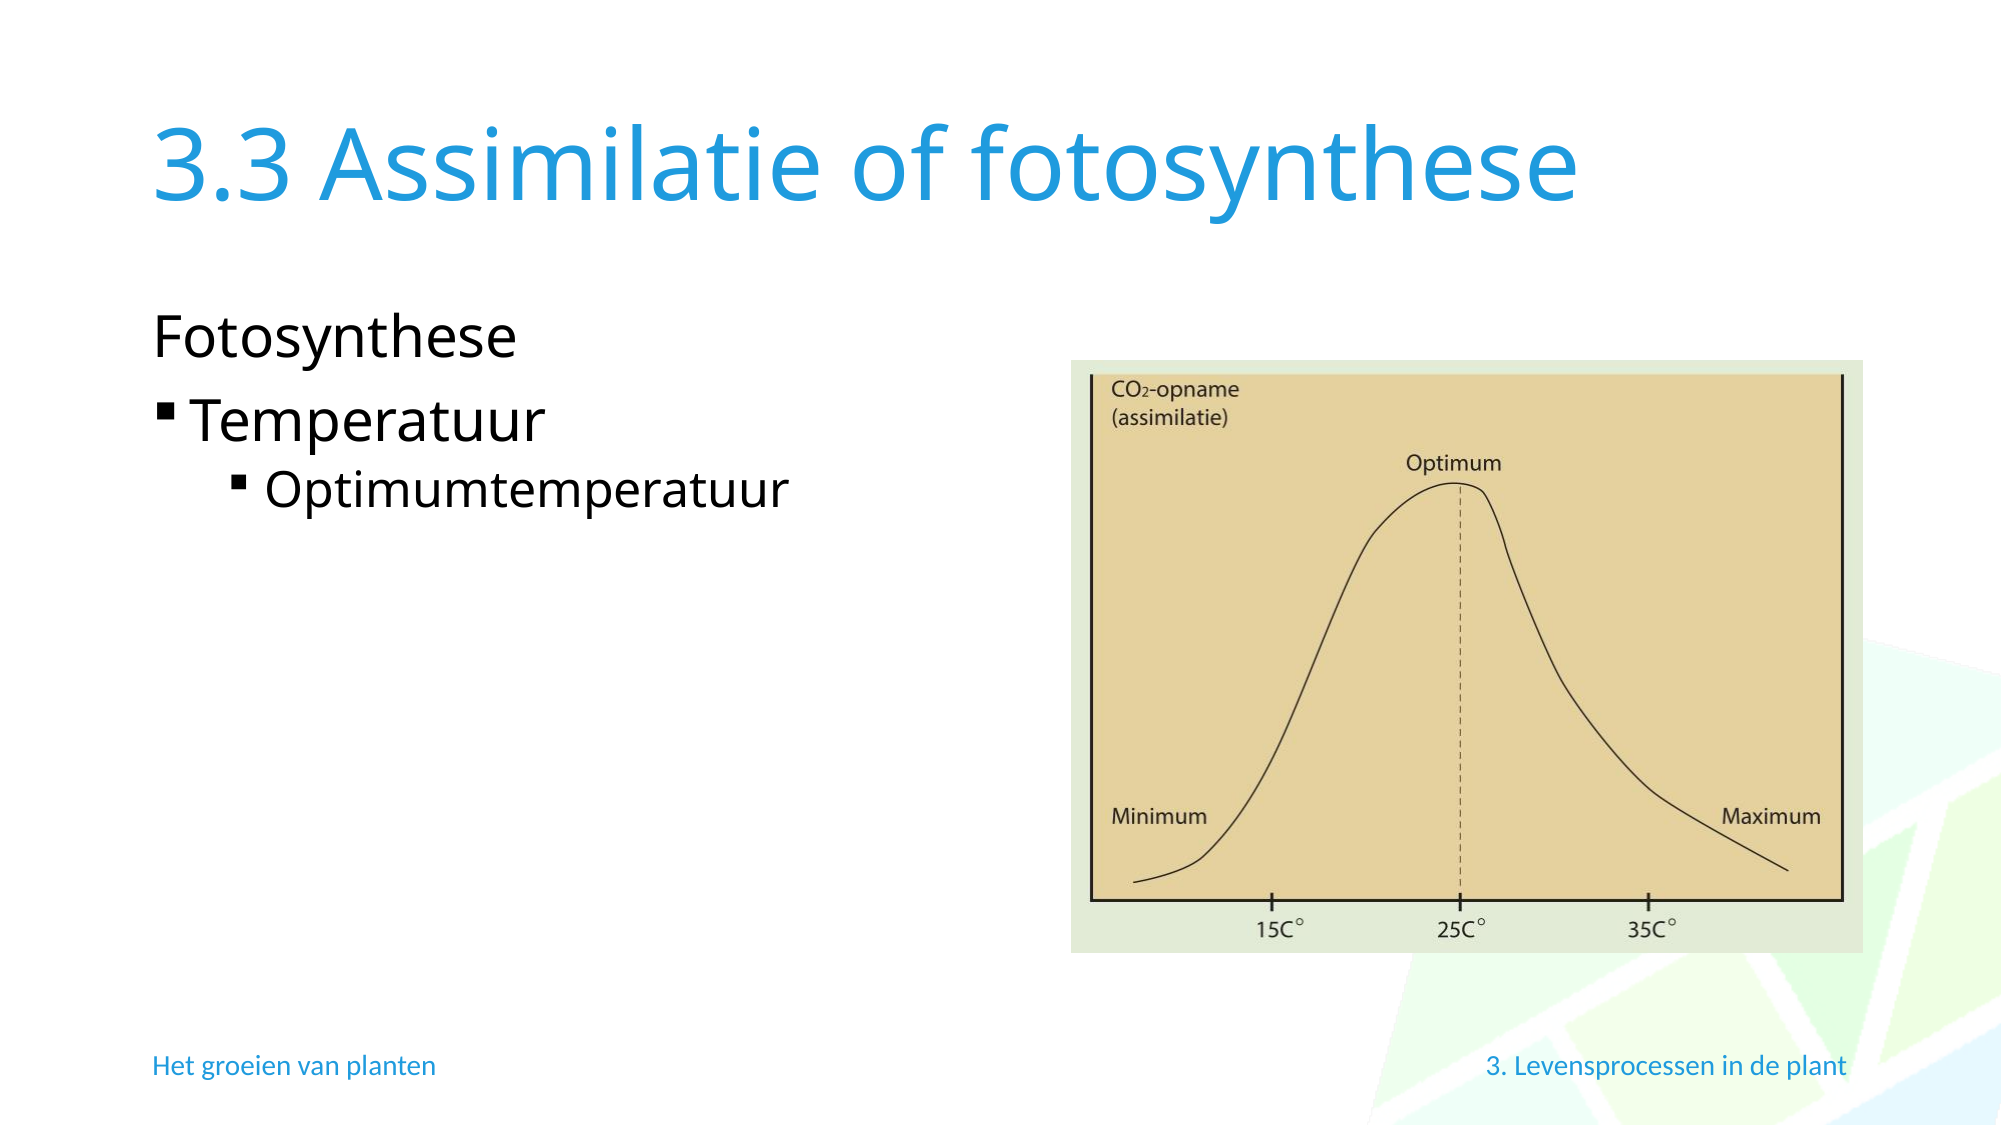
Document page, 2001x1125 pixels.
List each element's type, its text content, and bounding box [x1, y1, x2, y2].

title 3.3 Assimilatie of fotosynthese [137, 59, 1863, 278]
list 3. Levensprocessen in de plant [1412, 1042, 1863, 1103]
picture [1071, 360, 1863, 953]
list Fotosynthese Temperatuur Optimumtemperatuur [137, 299, 1863, 1014]
list Het groeien van planten [137, 1042, 588, 1103]
